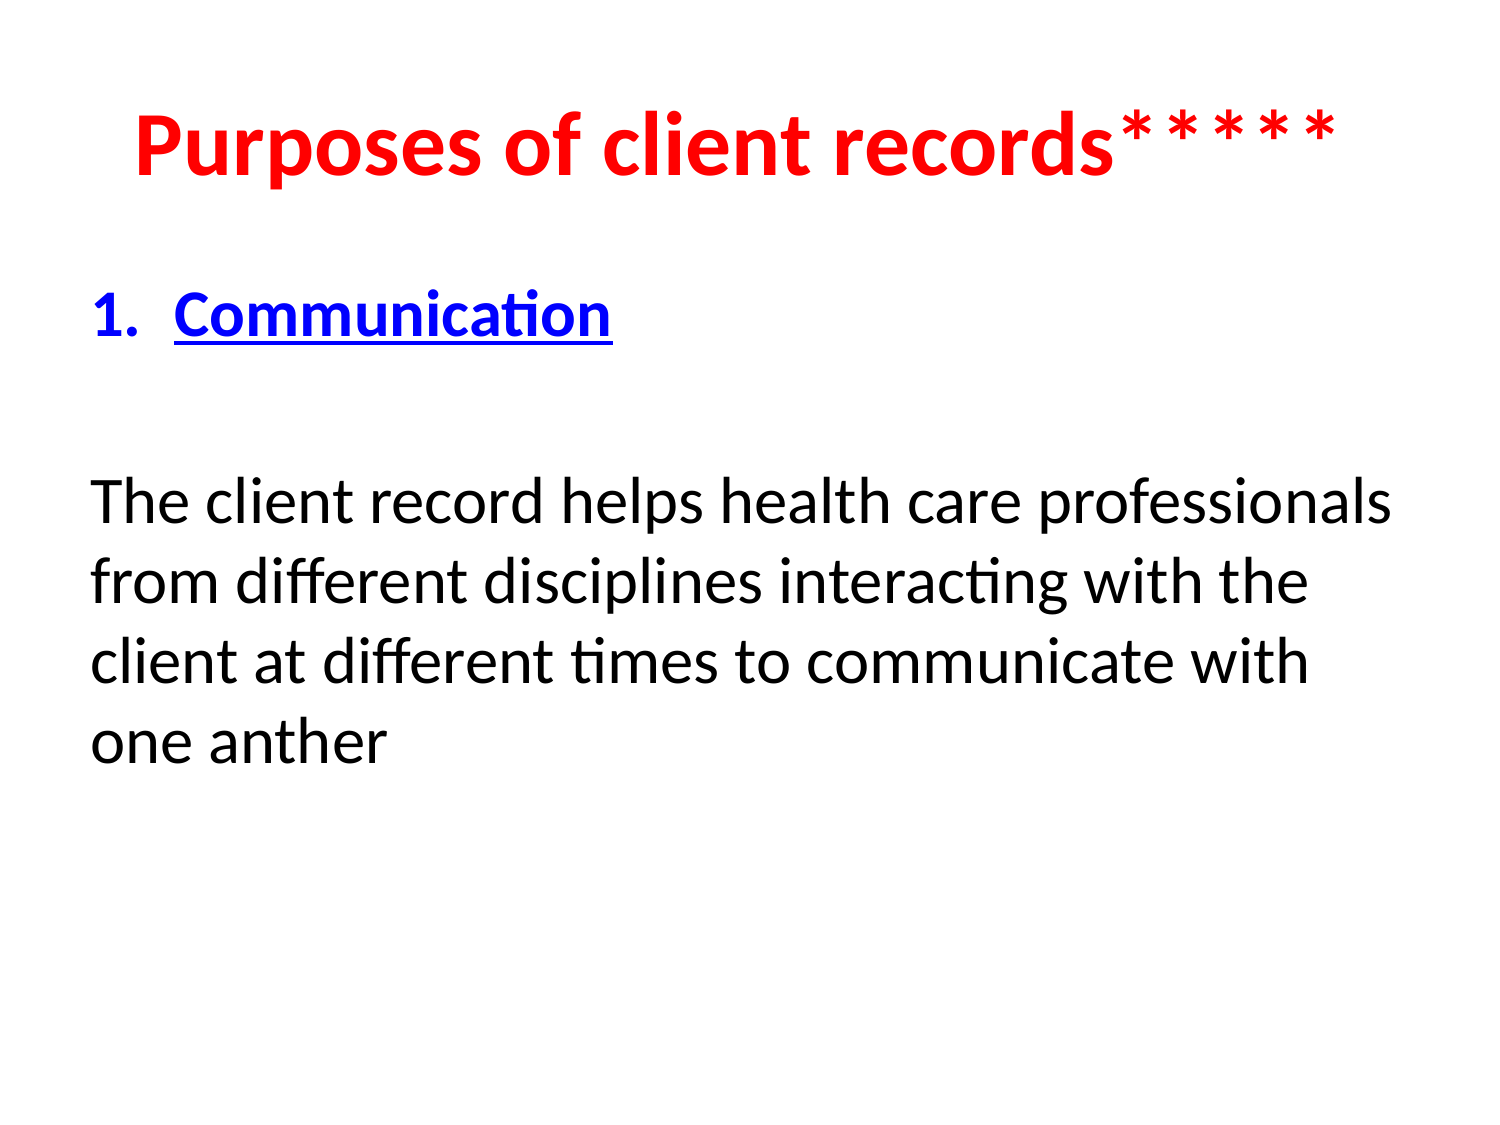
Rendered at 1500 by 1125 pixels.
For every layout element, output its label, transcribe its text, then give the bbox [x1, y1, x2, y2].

title Purposes of client records***** [75, 45, 1425, 233]
list Communication The client record helps health care professionals from different disciplines interacting with the client at different times to communicate with one anther [75, 262, 1425, 1005]
